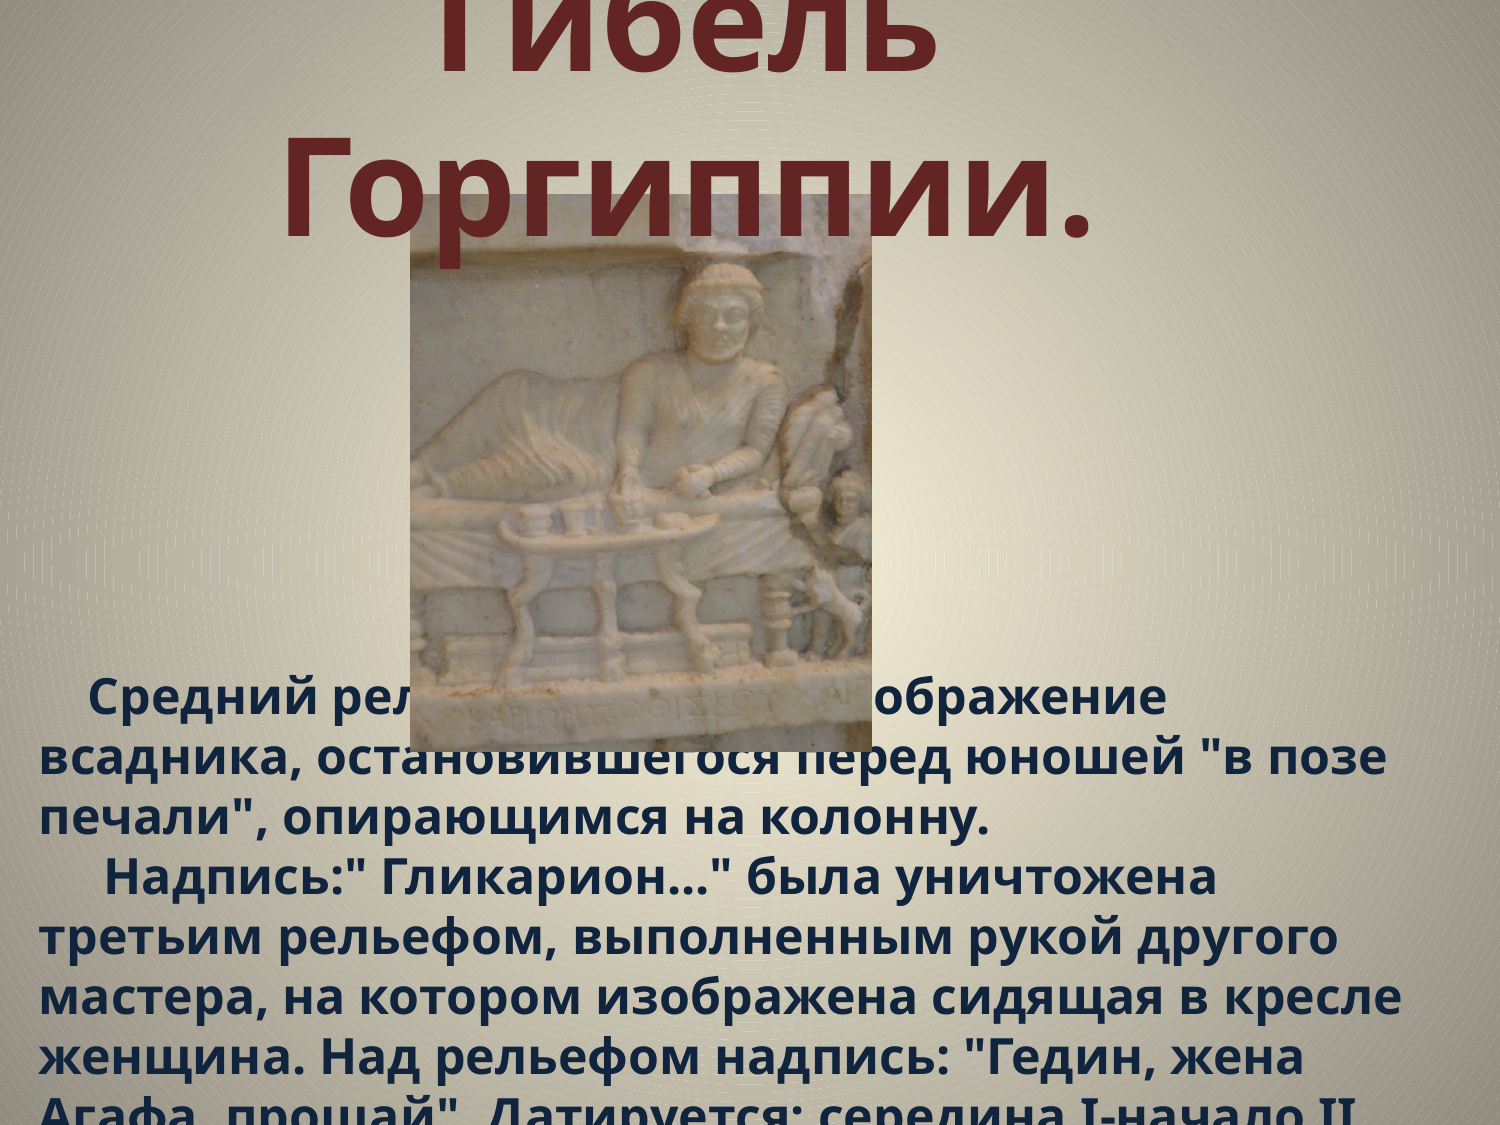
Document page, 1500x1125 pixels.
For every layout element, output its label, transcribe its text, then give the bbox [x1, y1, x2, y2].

text_box Средний рельеф содержит изображение всадника, остановившегося перед юношей "в позе печали", опирающимся на колонну. Надпись:" Гликарион..." была уничтожена третьим рельефом, выполненным рукой другого мастера, на котором изображена сидящая в кресле женщина. Над рельефом надпись: "Гедин, жена Агафа, прощай". Датируется: середина I-начало II в.н.э. [23, 656, 1430, 1125]
text_box Гибель Горгиппии. [218, 0, 1156, 271]
picture [409, 194, 872, 752]
